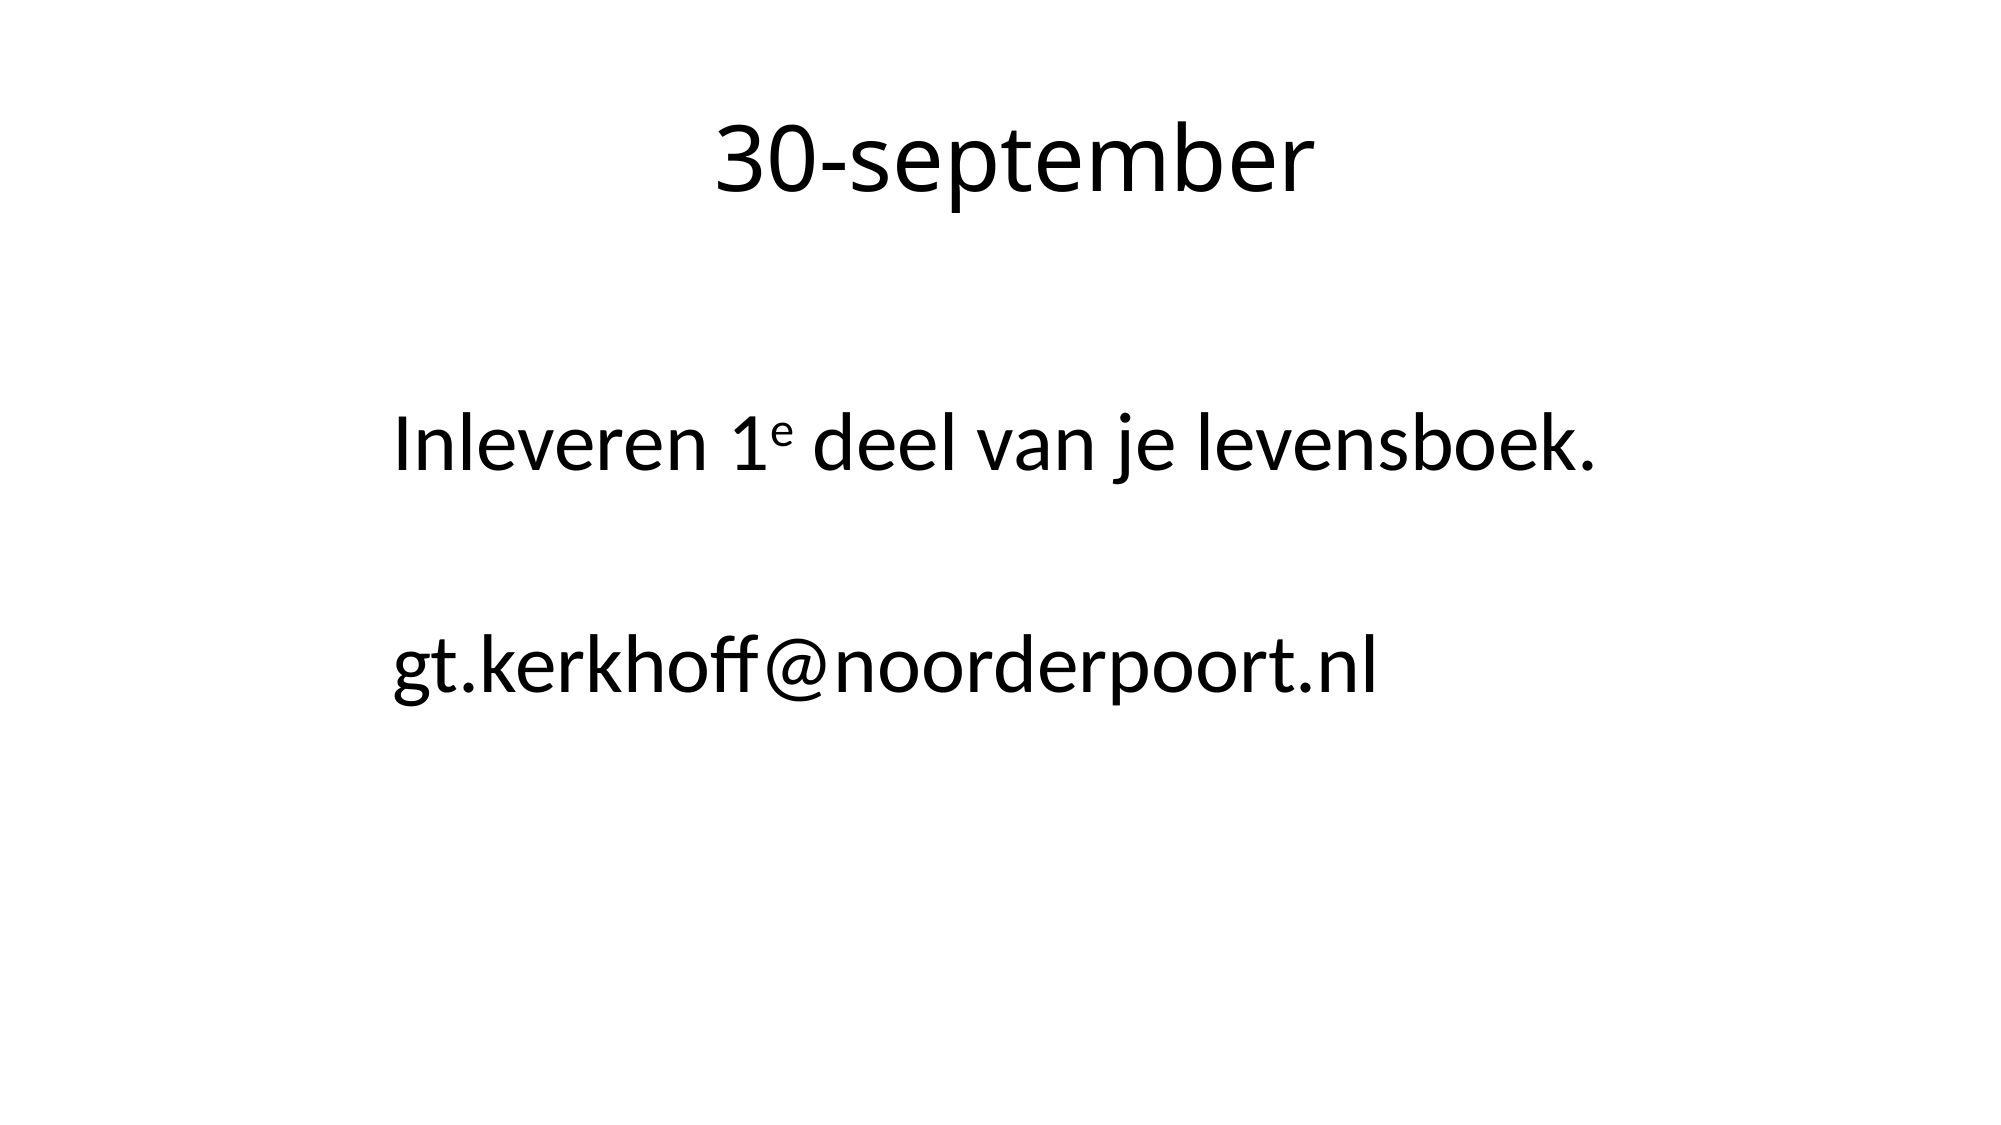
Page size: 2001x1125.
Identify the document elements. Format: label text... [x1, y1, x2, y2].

title 30-september [699, 53, 1382, 271]
list Inleveren 1e deel van je levensboek. gt.kerkhoff@noorderpoort.nl [377, 391, 1703, 890]
